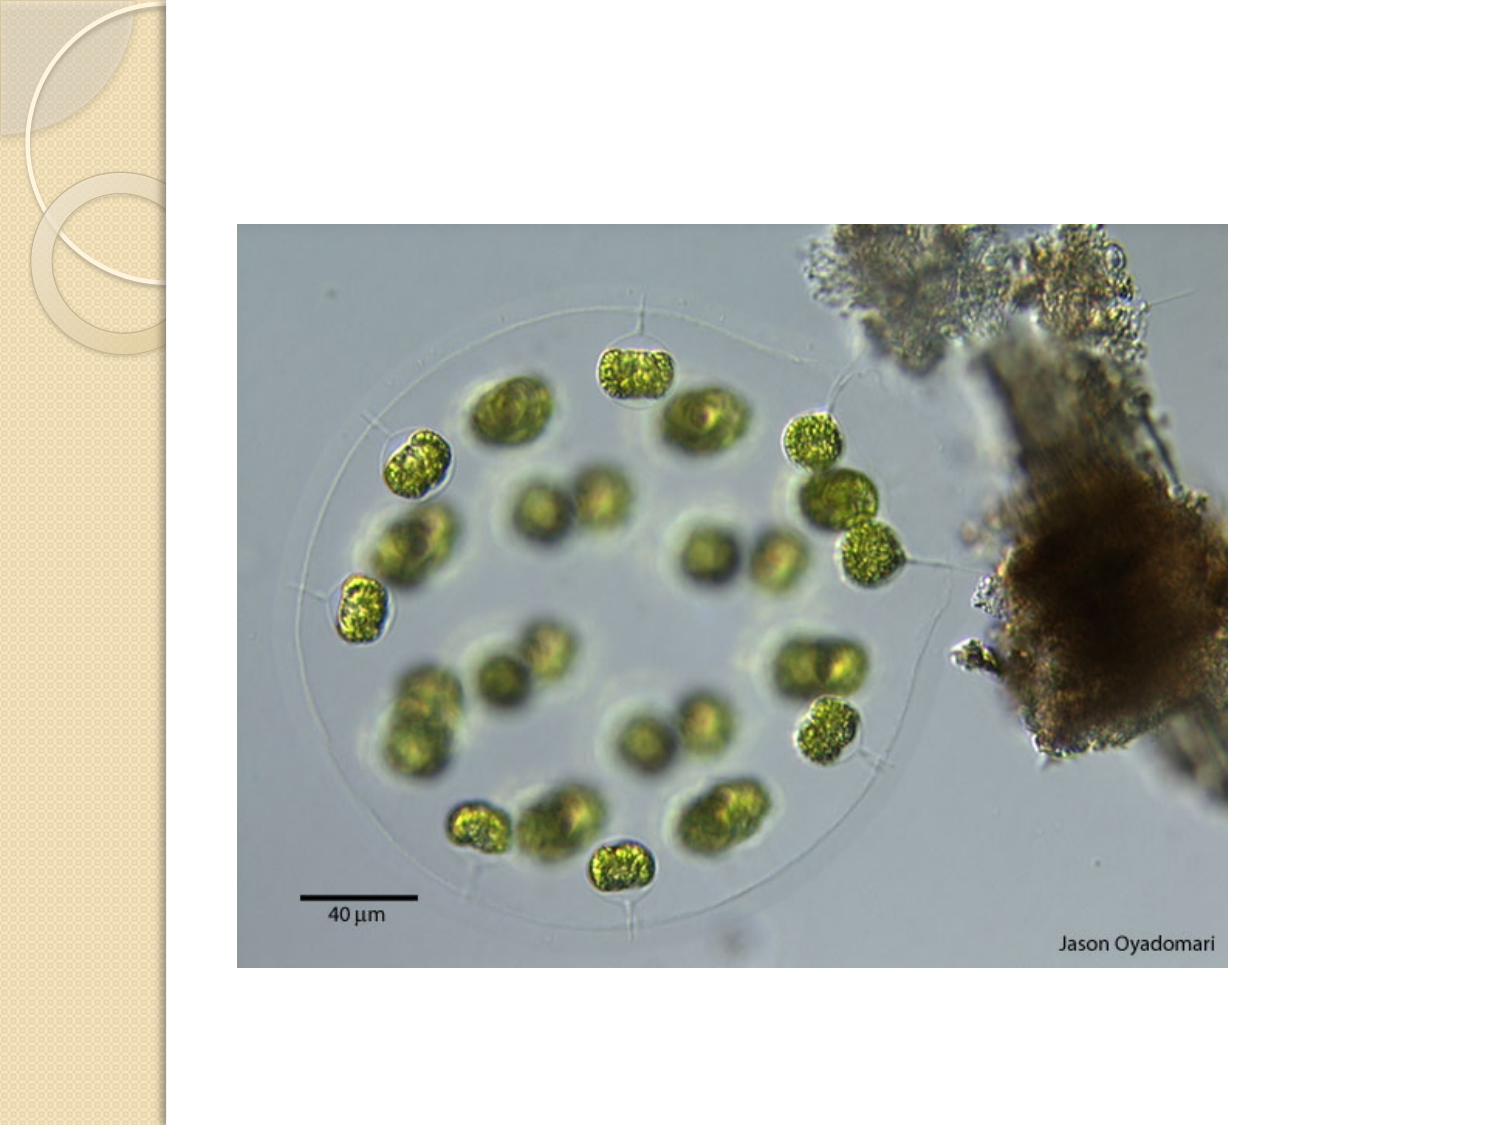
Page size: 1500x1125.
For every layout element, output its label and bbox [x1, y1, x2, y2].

list [237, 224, 1228, 968]
